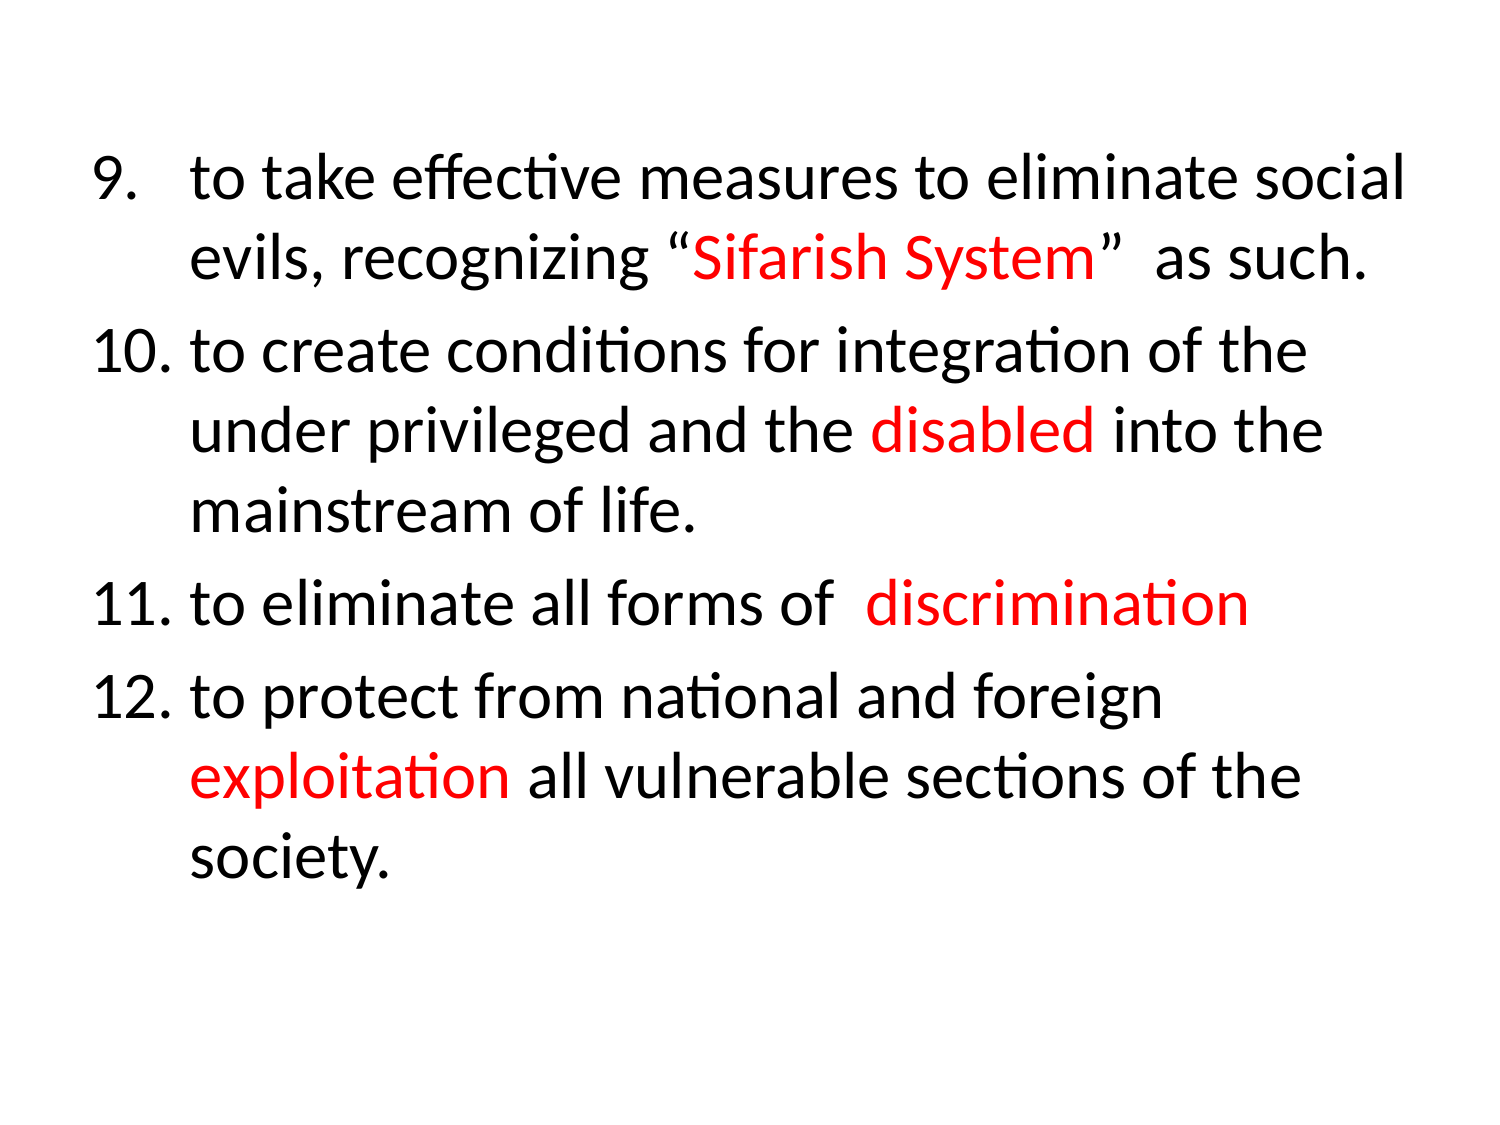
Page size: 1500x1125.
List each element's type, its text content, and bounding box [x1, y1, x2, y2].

list to take effective measures to eliminate social evils, recognizing “Sifarish System” as such. to create conditions for integration of the under privileged and the disabled into the mainstream of life. to eliminate all forms of discrimination to protect from national and foreign exploitation all vulnerable sections of the society. [75, 125, 1425, 1000]
